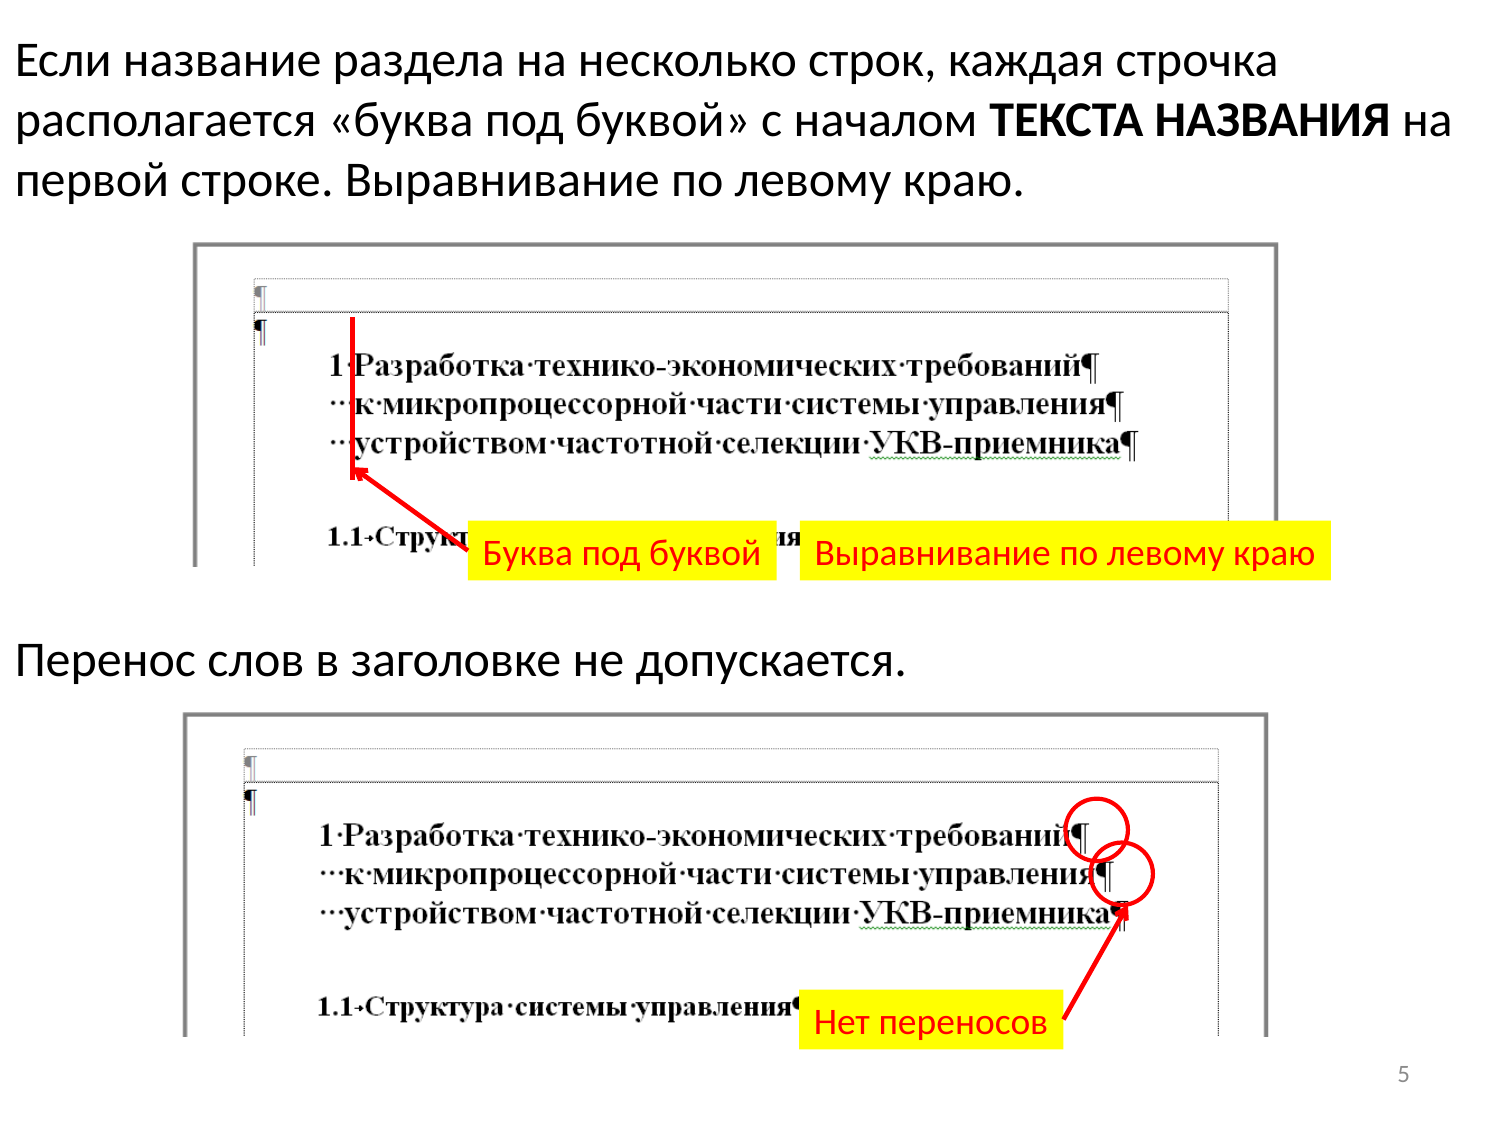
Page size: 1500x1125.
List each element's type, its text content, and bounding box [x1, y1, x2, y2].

picture [180, 710, 1275, 1037]
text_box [1065, 904, 1129, 1021]
picture [191, 240, 1285, 567]
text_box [352, 466, 467, 552]
text_box Выравнивание по левому краю [799, 520, 1331, 581]
text_box Если название раздела на несколько строк, каждая строчка располагается «буква под буквой» с началом ТЕКСТА НАЗВАНИЯ на первой строке. Выравнивание по левому краю. Перенос слов в заголовке не допускается. [0, 19, 1483, 694]
slide_number 5 [1074, 1042, 1425, 1103]
text_box Нет переносов [799, 1046, 1064, 1050]
text_box Буква под буквой [467, 575, 777, 581]
